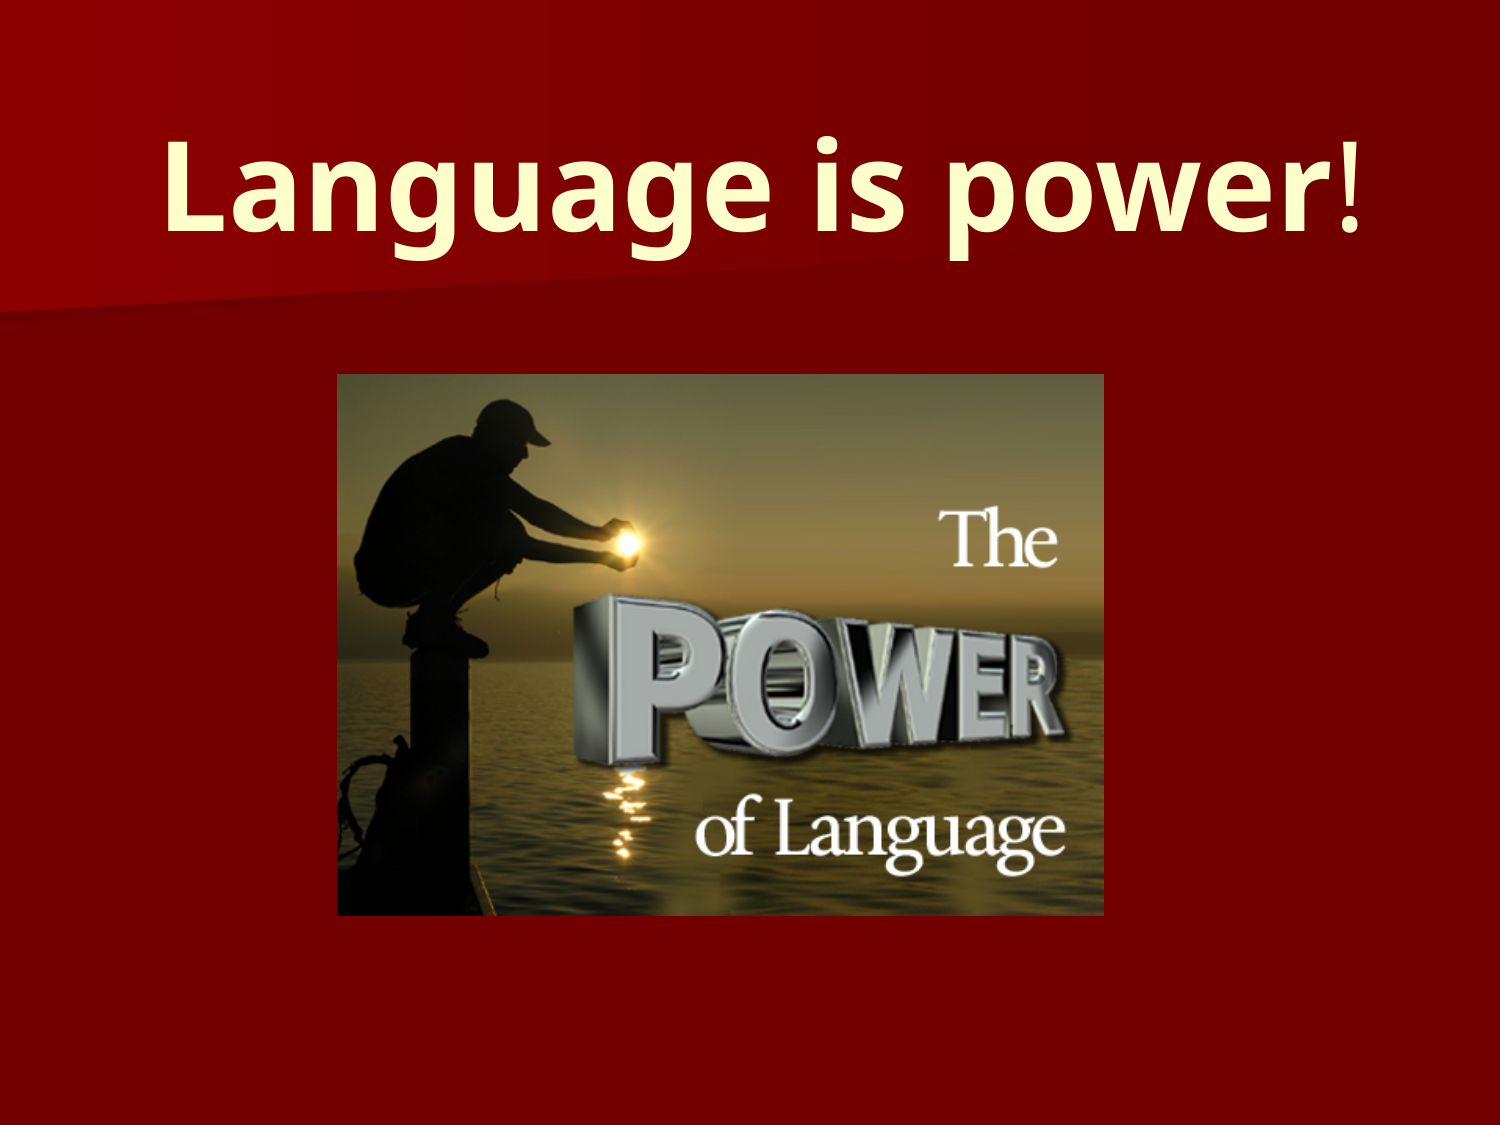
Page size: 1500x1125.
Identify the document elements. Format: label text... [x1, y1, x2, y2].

picture [337, 374, 1104, 916]
title Language is power! [87, 87, 1438, 276]
